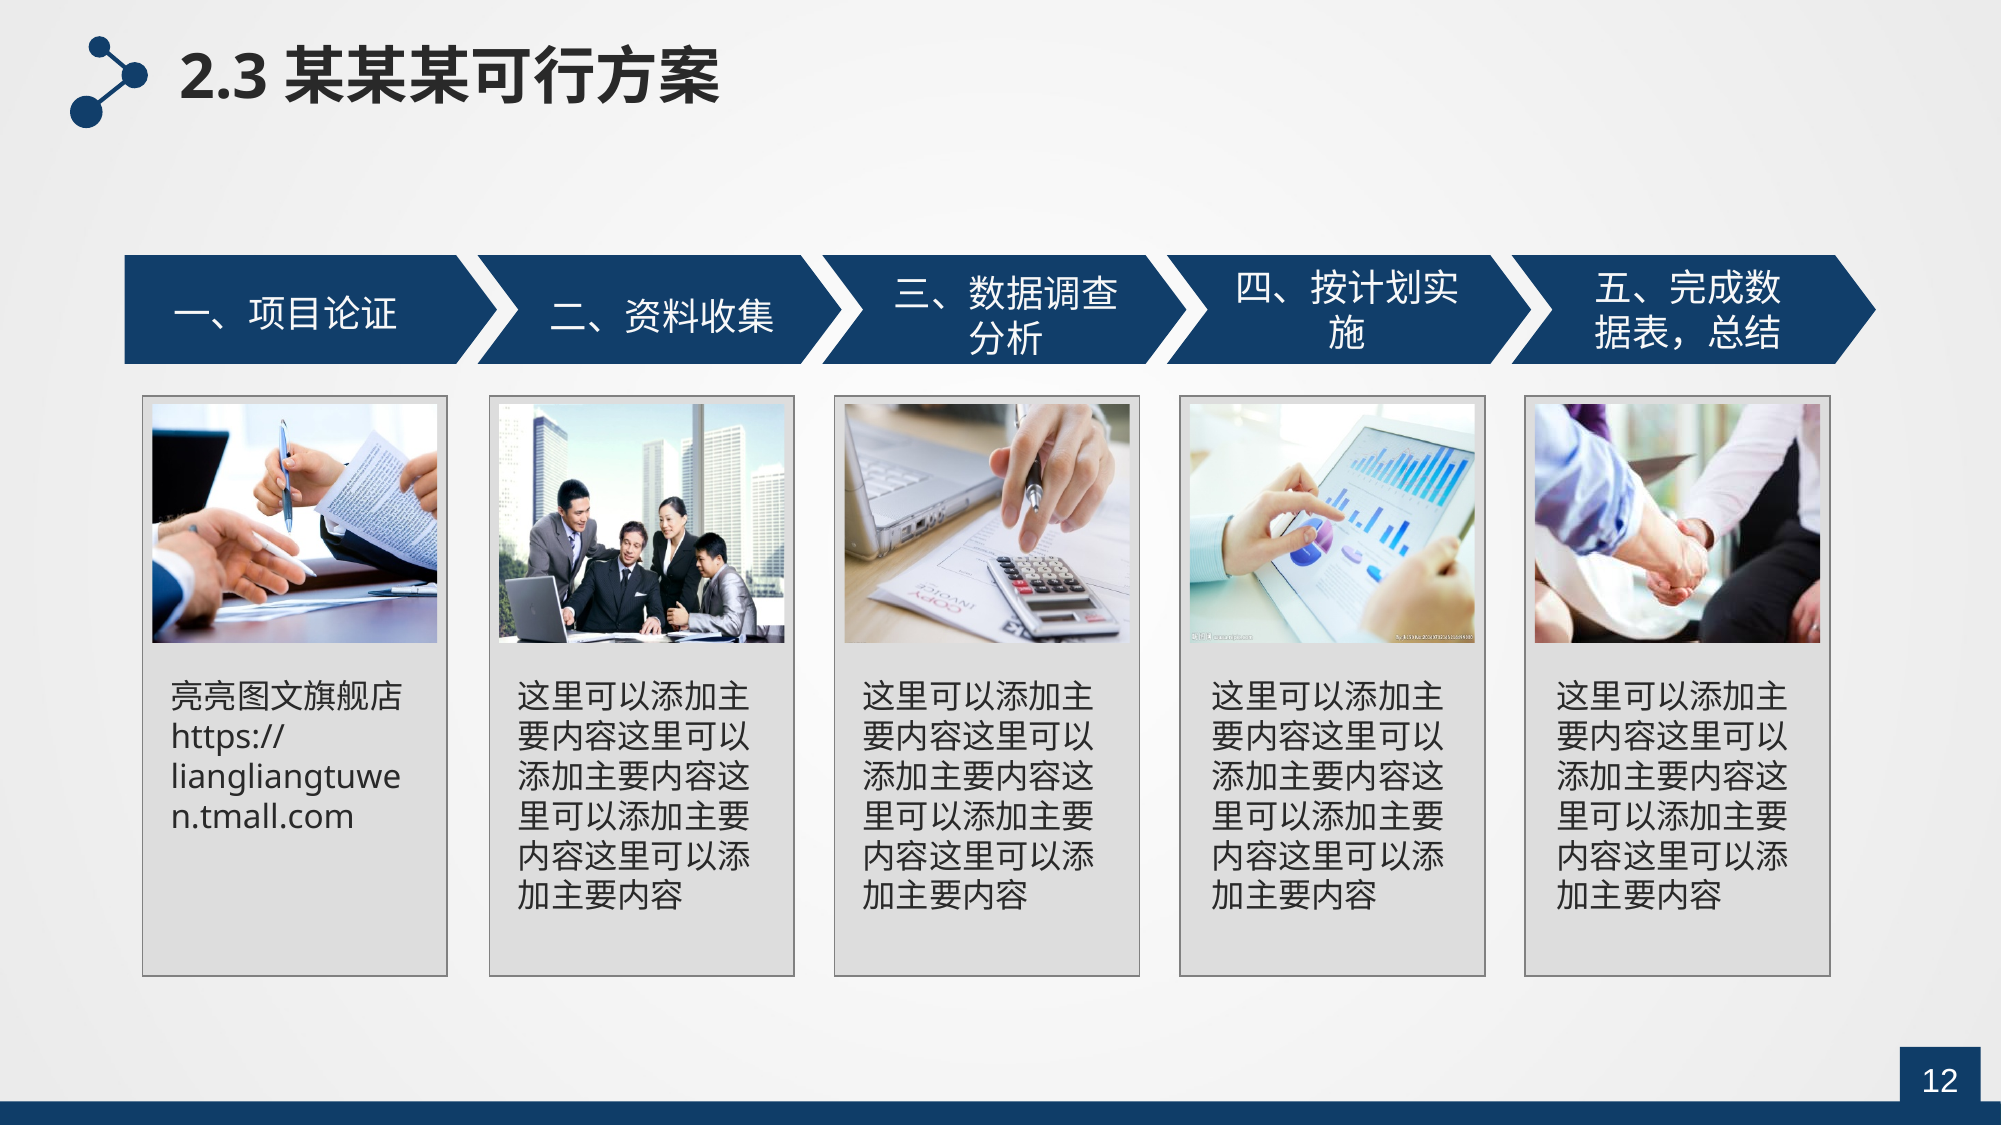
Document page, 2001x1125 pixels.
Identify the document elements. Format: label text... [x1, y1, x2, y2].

text_box [70, 36, 148, 129]
text_box 这里可以添加主要内容这里可以添加主要内容这里可以添加主要内容这里可以添加主要内容 [1197, 667, 1468, 922]
text_box 这里可以添加主要内容这里可以添加主要内容这里可以添加主要内容这里可以添加主要内容 [1541, 667, 1813, 922]
text_box [124, 290, 1855, 894]
text_box [477, 255, 842, 364]
text_box 三、数据调查分析 [872, 262, 1140, 368]
text_box [1511, 255, 1876, 364]
text_box [1524, 395, 1830, 977]
text_box 四、按计划实施 [1210, 256, 1485, 361]
text_box [1534, 404, 1821, 643]
text_box [124, 255, 498, 364]
text_box [152, 404, 438, 643]
text_box 亮亮图文旗舰店 https://liangliangtuwen.tmall.com [155, 667, 427, 843]
text_box [1179, 395, 1485, 977]
text_box [489, 395, 795, 977]
text_box 2.3某某某可行方案 [164, 28, 736, 119]
text_box [822, 255, 1187, 364]
text_box 二、资料收集 [530, 285, 795, 346]
text_box [1166, 255, 1532, 364]
text_box [1189, 404, 1475, 643]
text_box 这里可以添加主要内容这里可以添加主要内容这里可以添加主要内容这里可以添加主要内容 [503, 667, 774, 922]
text_box [142, 395, 448, 977]
text_box [844, 404, 1130, 643]
text_box [499, 404, 785, 643]
text_box 这里可以添加主要内容这里可以添加主要内容这里可以添加主要内容这里可以添加主要内容 [847, 667, 1119, 922]
picture [0, 0, 2001, 1101]
text_box [834, 395, 1140, 977]
text_box 一、项目论证 [158, 282, 414, 342]
text_box 五、完成数据表，总结 [1563, 256, 1814, 361]
